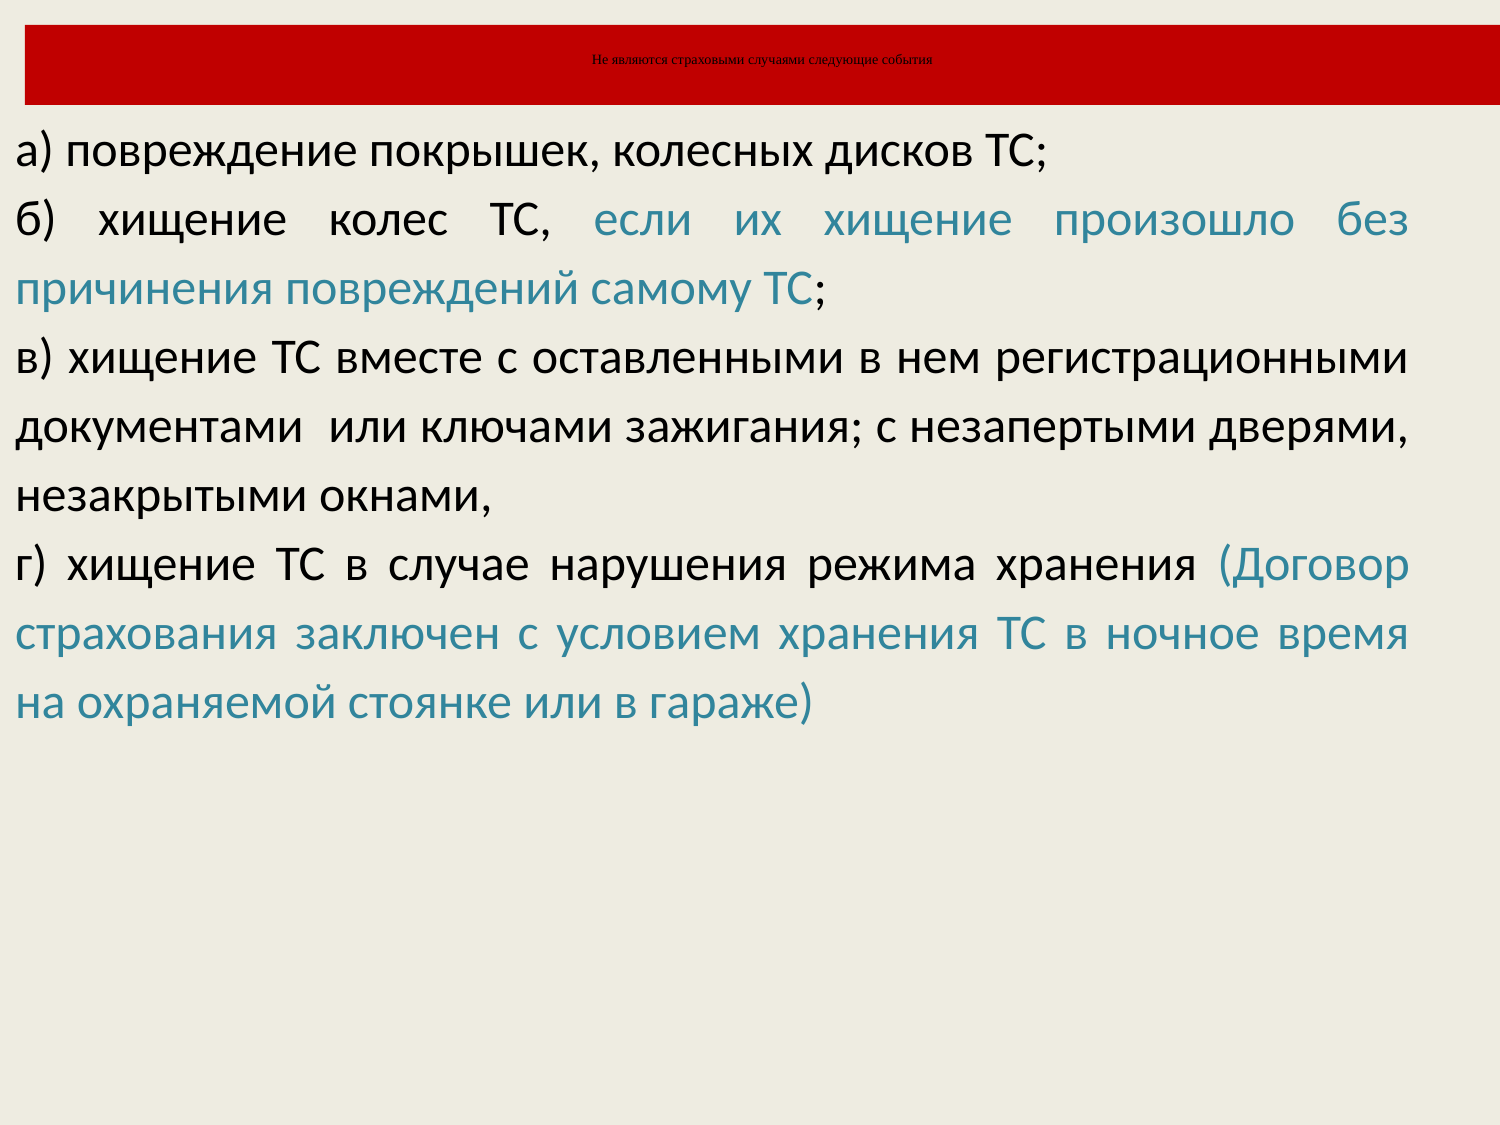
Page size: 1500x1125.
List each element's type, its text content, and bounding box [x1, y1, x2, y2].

title Не являются страховыми случаями следующие события [24, 24, 1500, 105]
list а) повреждение покрышек, колесных дисков ТС; б) хищение колес ТС, если их хищение произошло без причинения повреждений самому ТС; в) хищение ТС вместе с оставленными в нем регистрационными документами или ключами зажигания; с незапертыми дверями, незакрытыми окнами, г) хищение ТС в случае нарушения режима хранения (Договор страхования заключен с условием хранения ТС в ночное время на охраняемой стоянке или в гараже) [0, 99, 1425, 1005]
